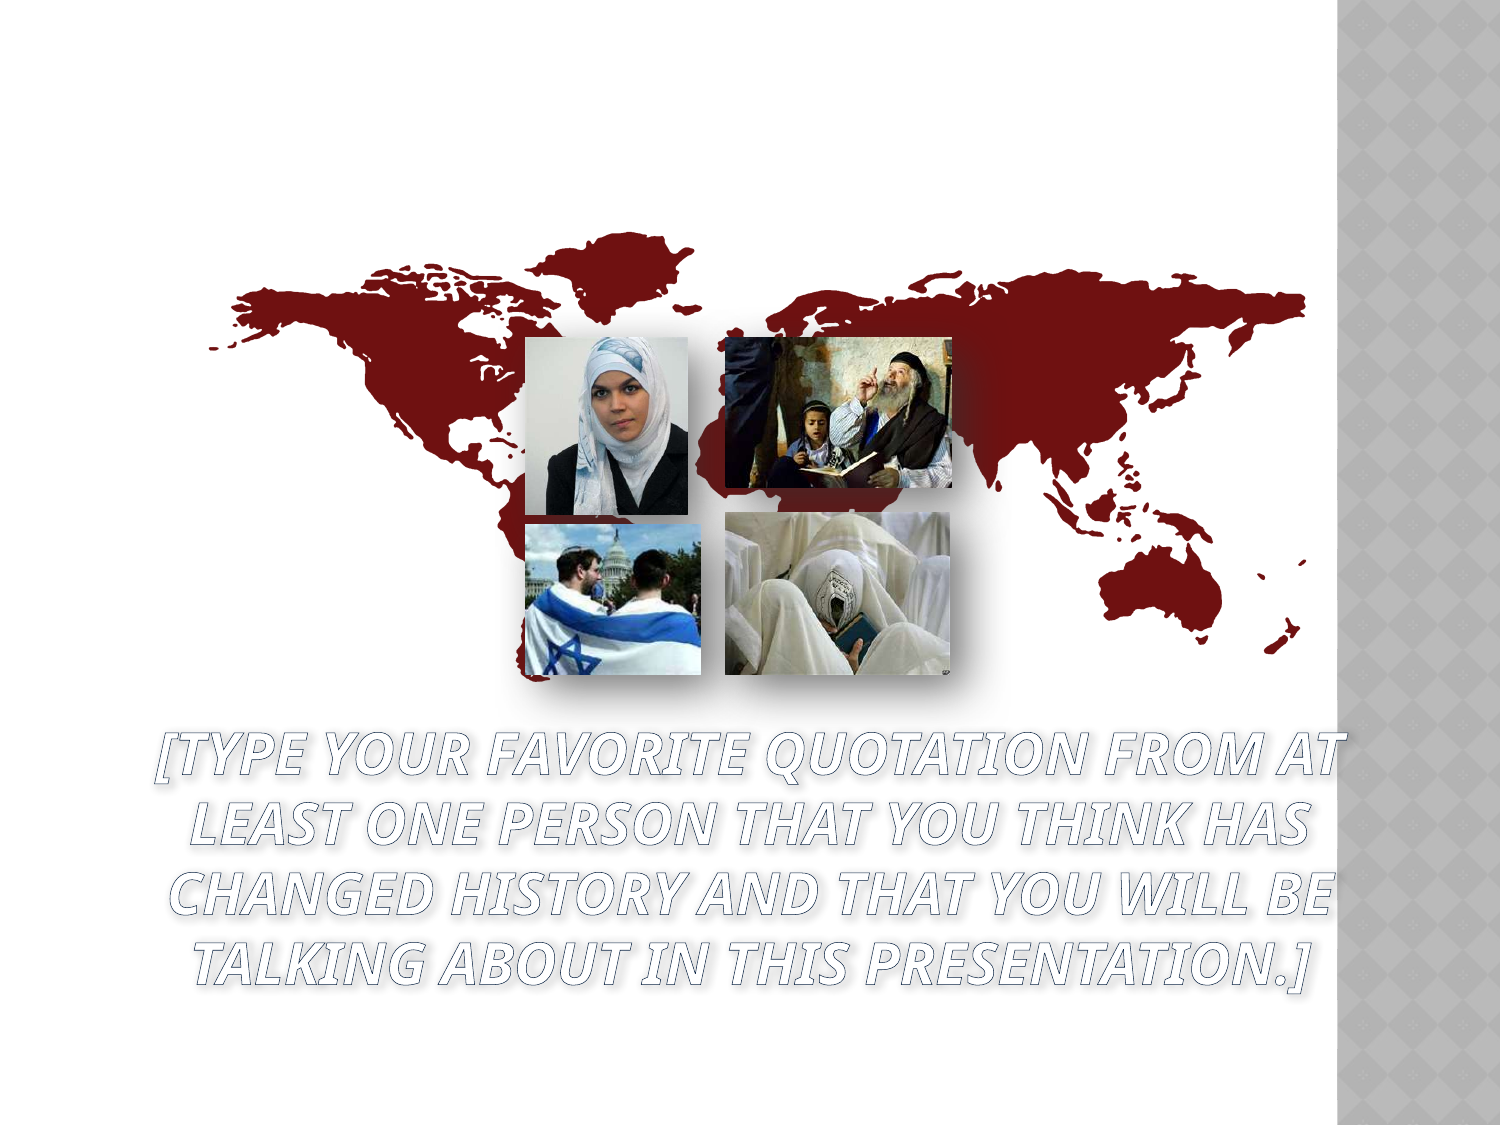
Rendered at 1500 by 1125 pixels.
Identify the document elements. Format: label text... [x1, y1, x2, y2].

picture [724, 512, 951, 675]
picture [524, 524, 701, 676]
title [Type your favorite quotation from at least one person that you think has changed history and that you will be talking about in this presentation.] [61, 686, 1439, 1027]
picture [524, 336, 688, 516]
picture [724, 336, 952, 488]
